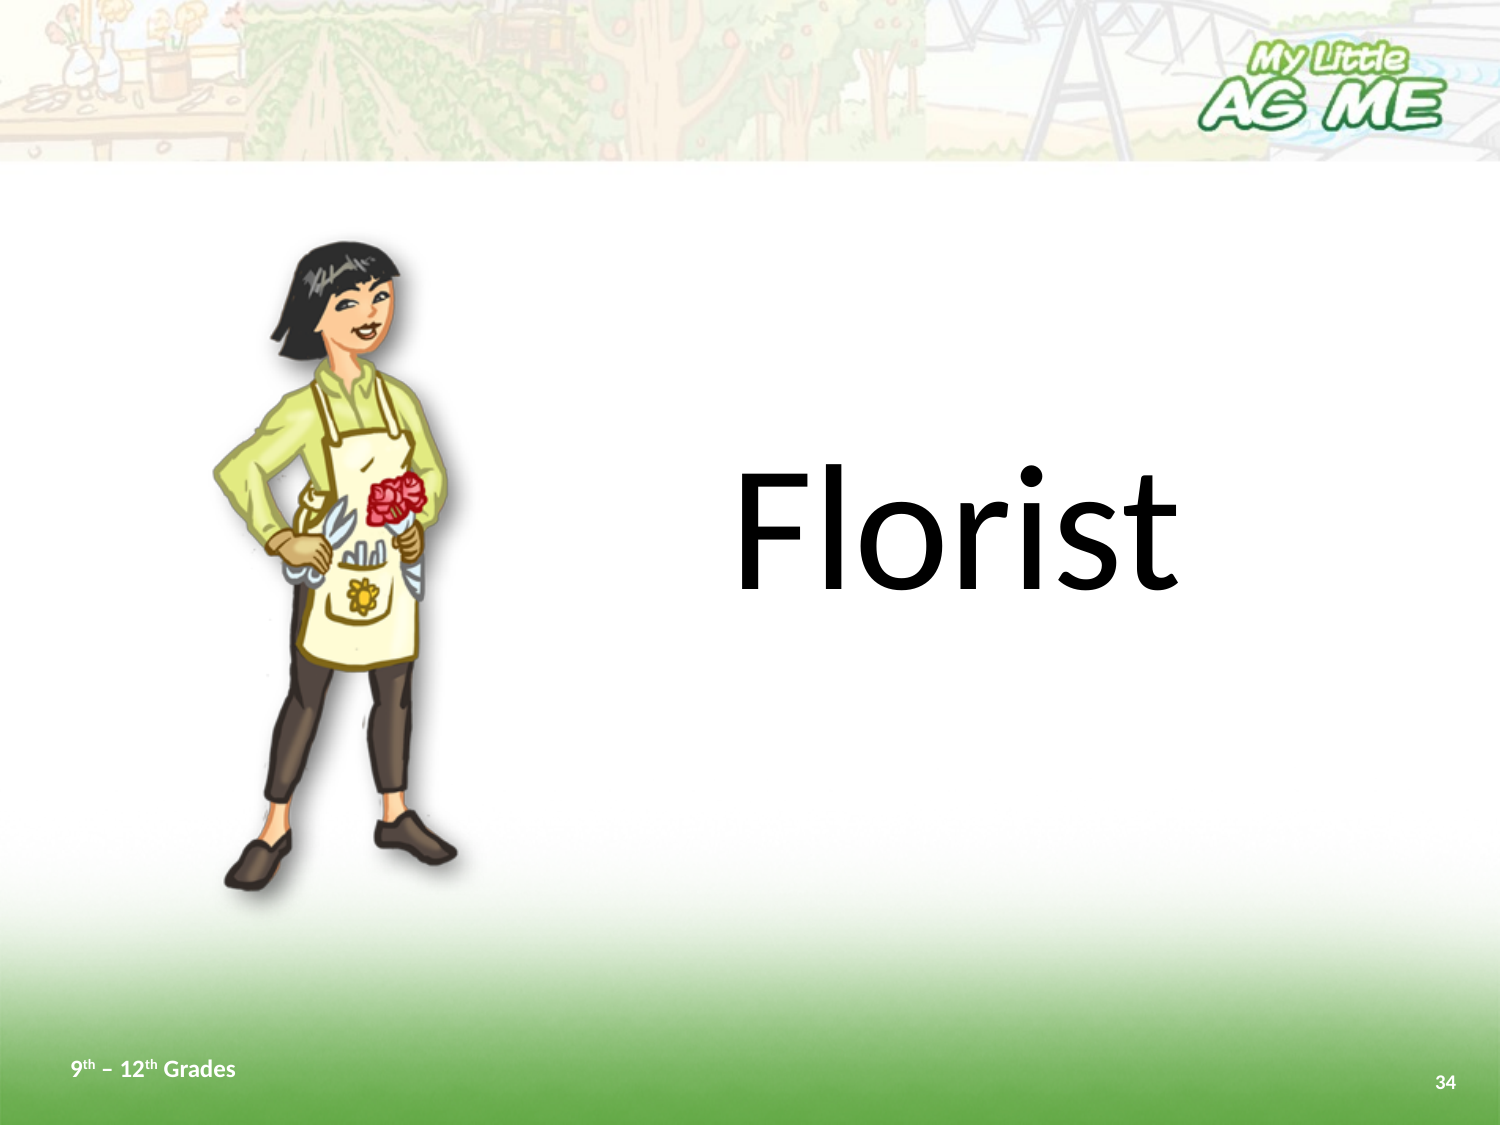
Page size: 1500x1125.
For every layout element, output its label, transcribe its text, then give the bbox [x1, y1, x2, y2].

picture [0, 0, 1500, 1125]
text_box Florist [487, 402, 1500, 633]
